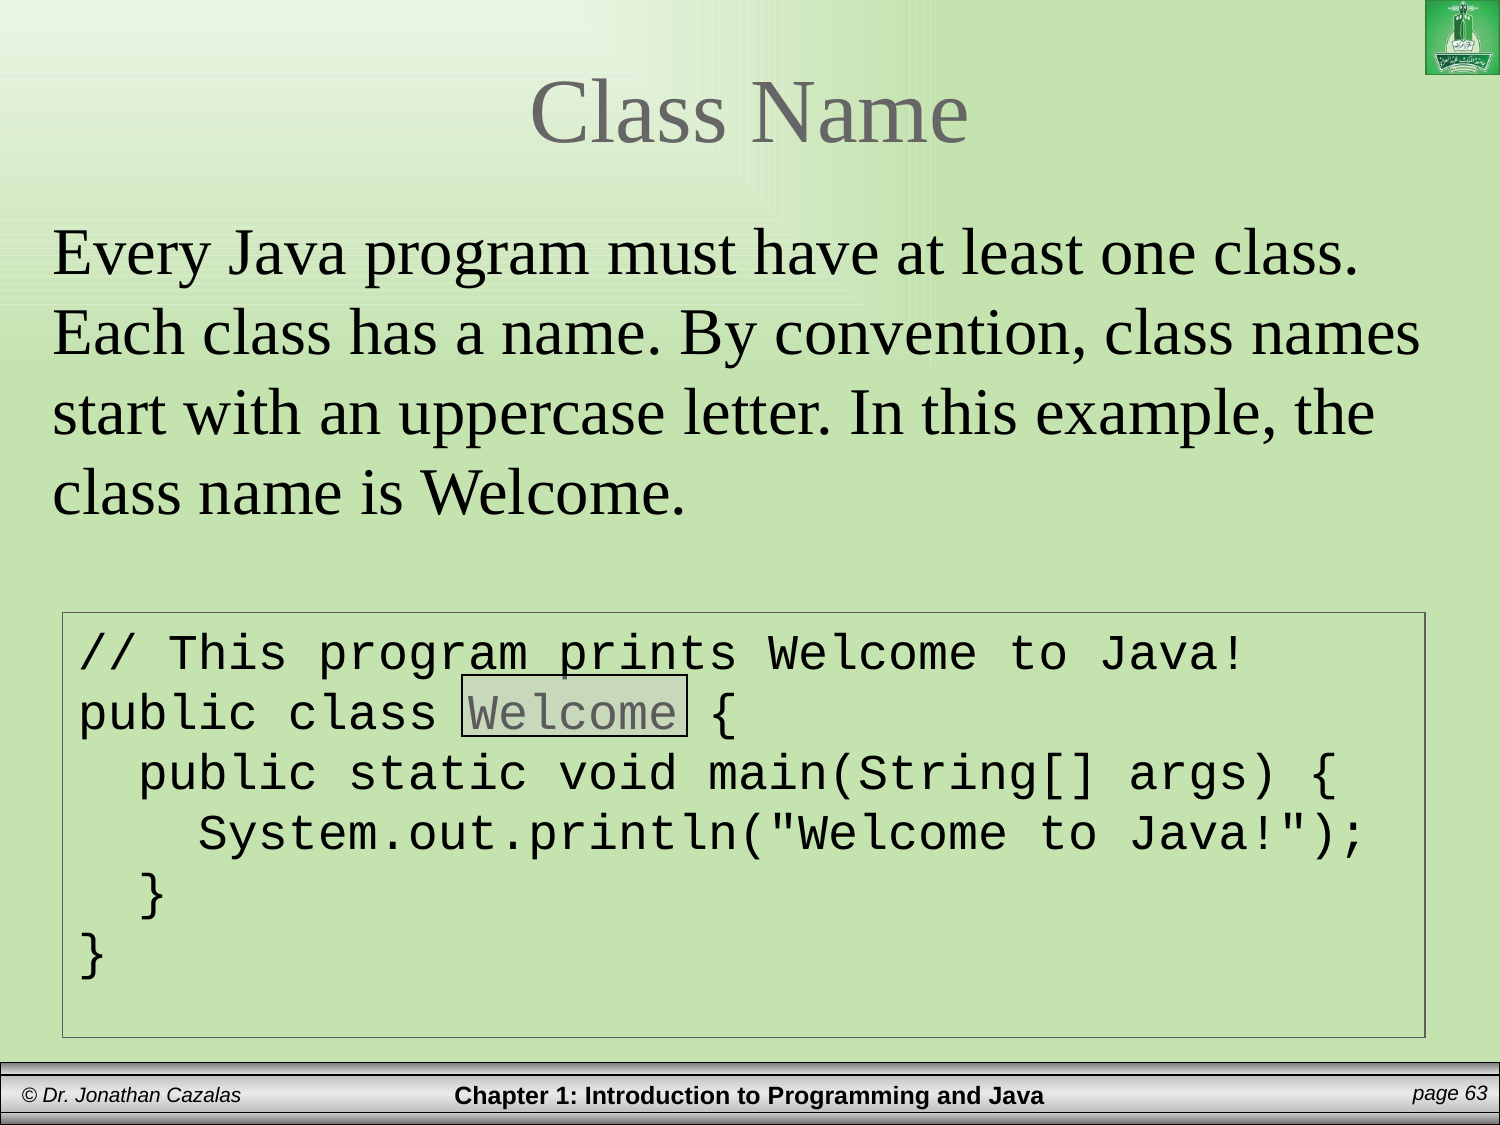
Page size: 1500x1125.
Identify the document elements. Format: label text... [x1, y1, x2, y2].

text_box [462, 674, 688, 736]
text_box // This program prints Welcome to Java! public class Welcome { public static void main(String[] args) { System.out.println("Welcome to Java!"); } } [62, 612, 1425, 1038]
text_box Every Java program must have at least one class. Each class has a name. By convention, class names start with an uppercase letter. In this example, the class name is Welcome. [37, 200, 1475, 550]
text_box Class Name [112, 62, 1388, 150]
picture [1425, 0, 1500, 75]
